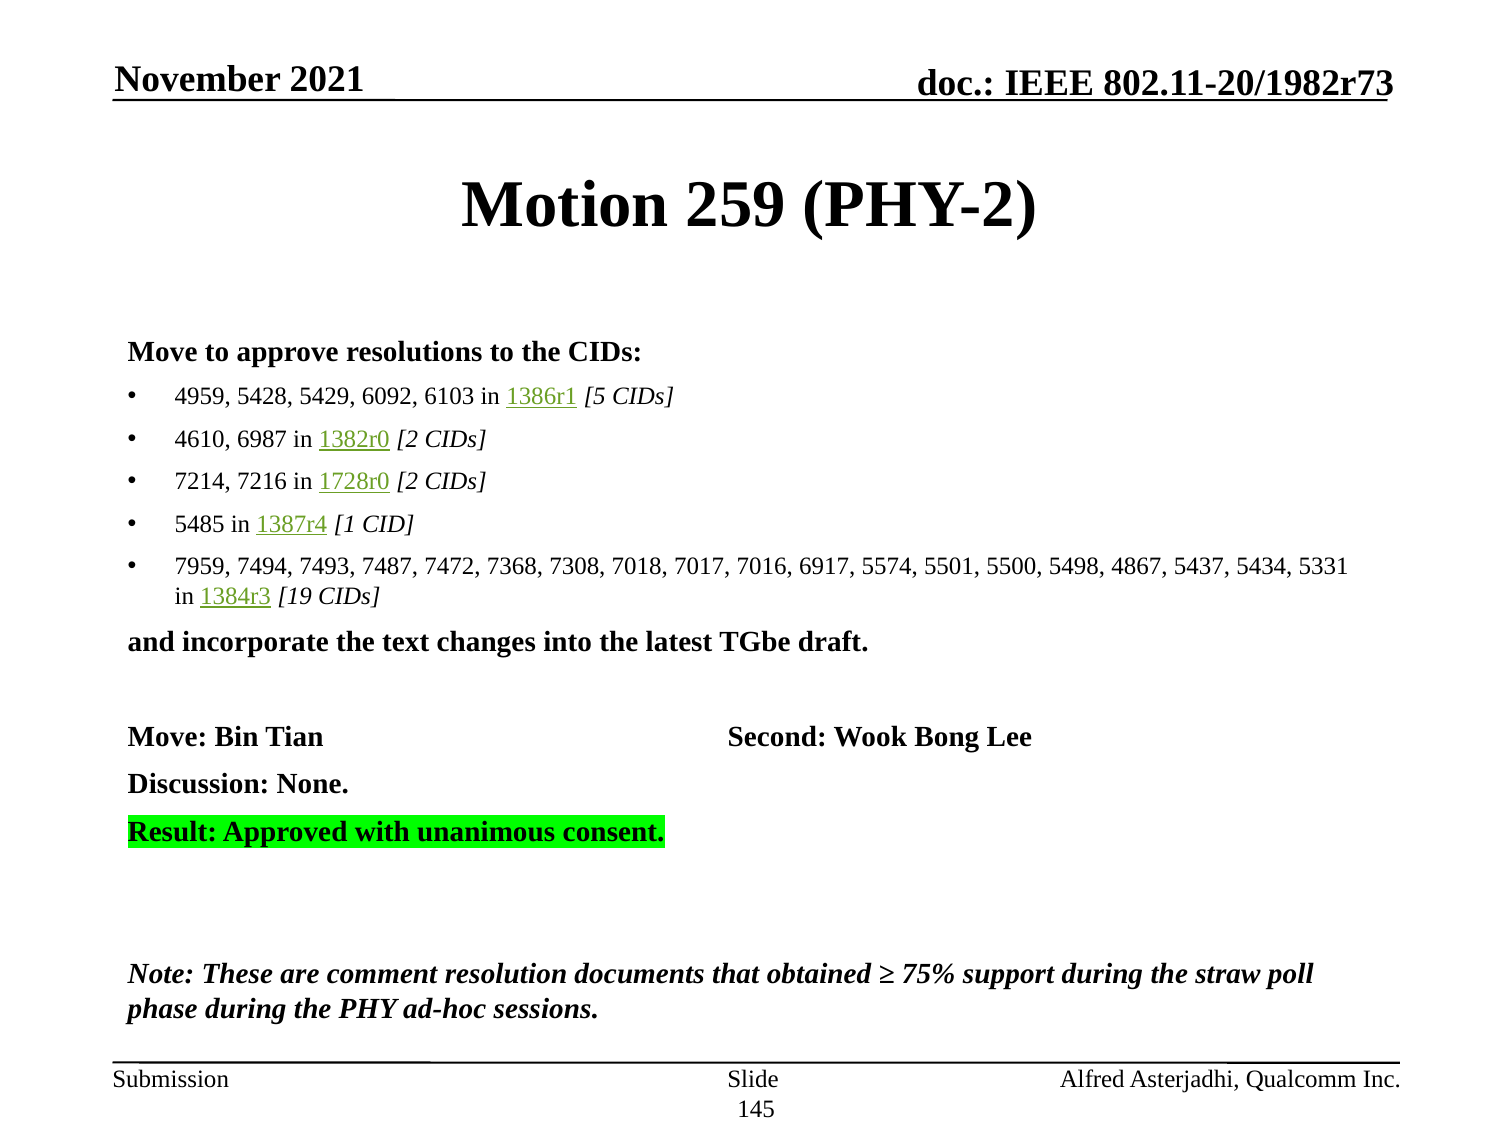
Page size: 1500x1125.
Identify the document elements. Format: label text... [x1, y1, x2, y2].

list Move to approve resolutions to the CIDs: 4959, 5428, 5429, 6092, 6103 in 1386r1 [5 CIDs] 4610, 6987 in 1382r0 [2 CIDs] 7214, 7216 in 1728r0 [2 CIDs] 5485 in 1387r4 [1 CID] 7959, 7494, 7493, 7487, 7472, 7368, 7308, 7018, 7017, 7016, 6917, 5574, 5501, 5500, 5498, 4867, 5437, 5434, 5331 in 1384r3 [19 CIDs] and incorporate the text changes into the latest TGbe draft. Move: Bin Tian Second: Wook Bong Lee Discussion: None. Result: Approved with unanimous consent. Note: These are comment resolution documents that obtained ≥ 75% support during the straw poll phase during the PHY ad-hoc sessions. [112, 324, 1388, 1063]
slide_number Slide 145 [712, 1061, 800, 1123]
title Motion 259 (PHY-2) [112, 112, 1388, 288]
footer Alfred Asterjadhi, Qualcomm Inc. [878, 1061, 1402, 1093]
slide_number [114, 54, 423, 100]
